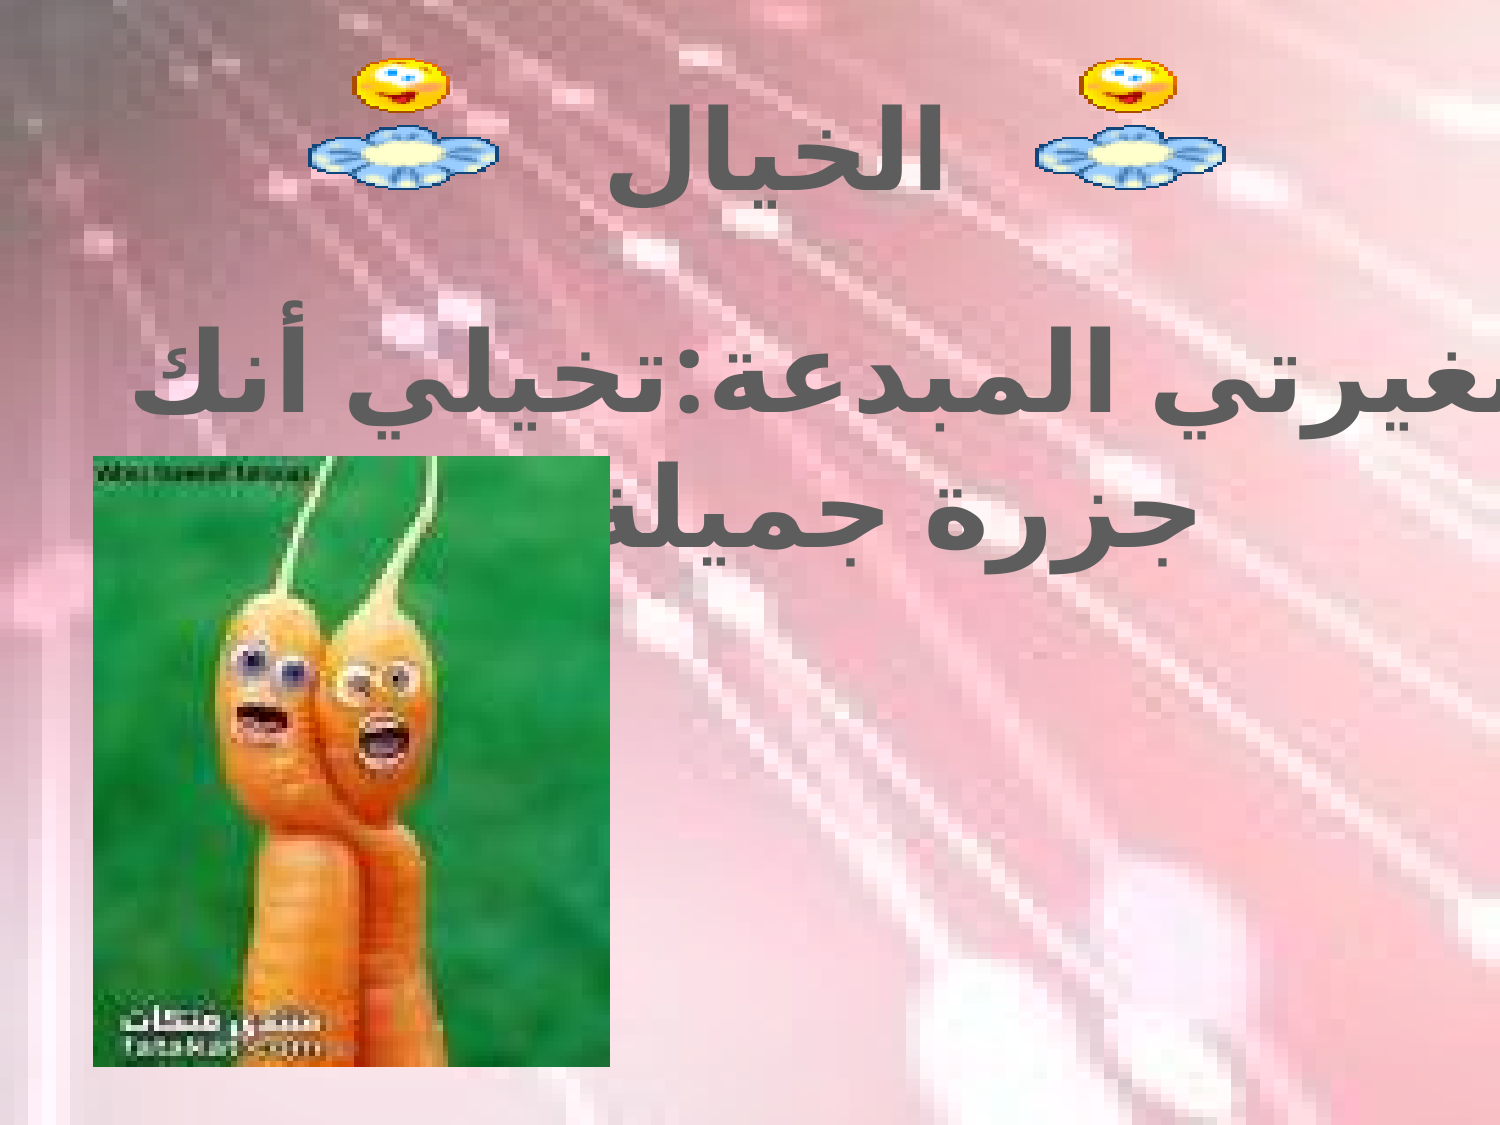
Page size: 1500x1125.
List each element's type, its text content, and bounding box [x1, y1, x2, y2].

picture [304, 58, 505, 200]
picture [1031, 58, 1231, 200]
text_box صغيرتي المبدعة:تخيلي أنك جزرة جميلة. [113, 292, 1500, 578]
text_box الخيال [269, 70, 1254, 221]
picture [93, 456, 610, 1067]
